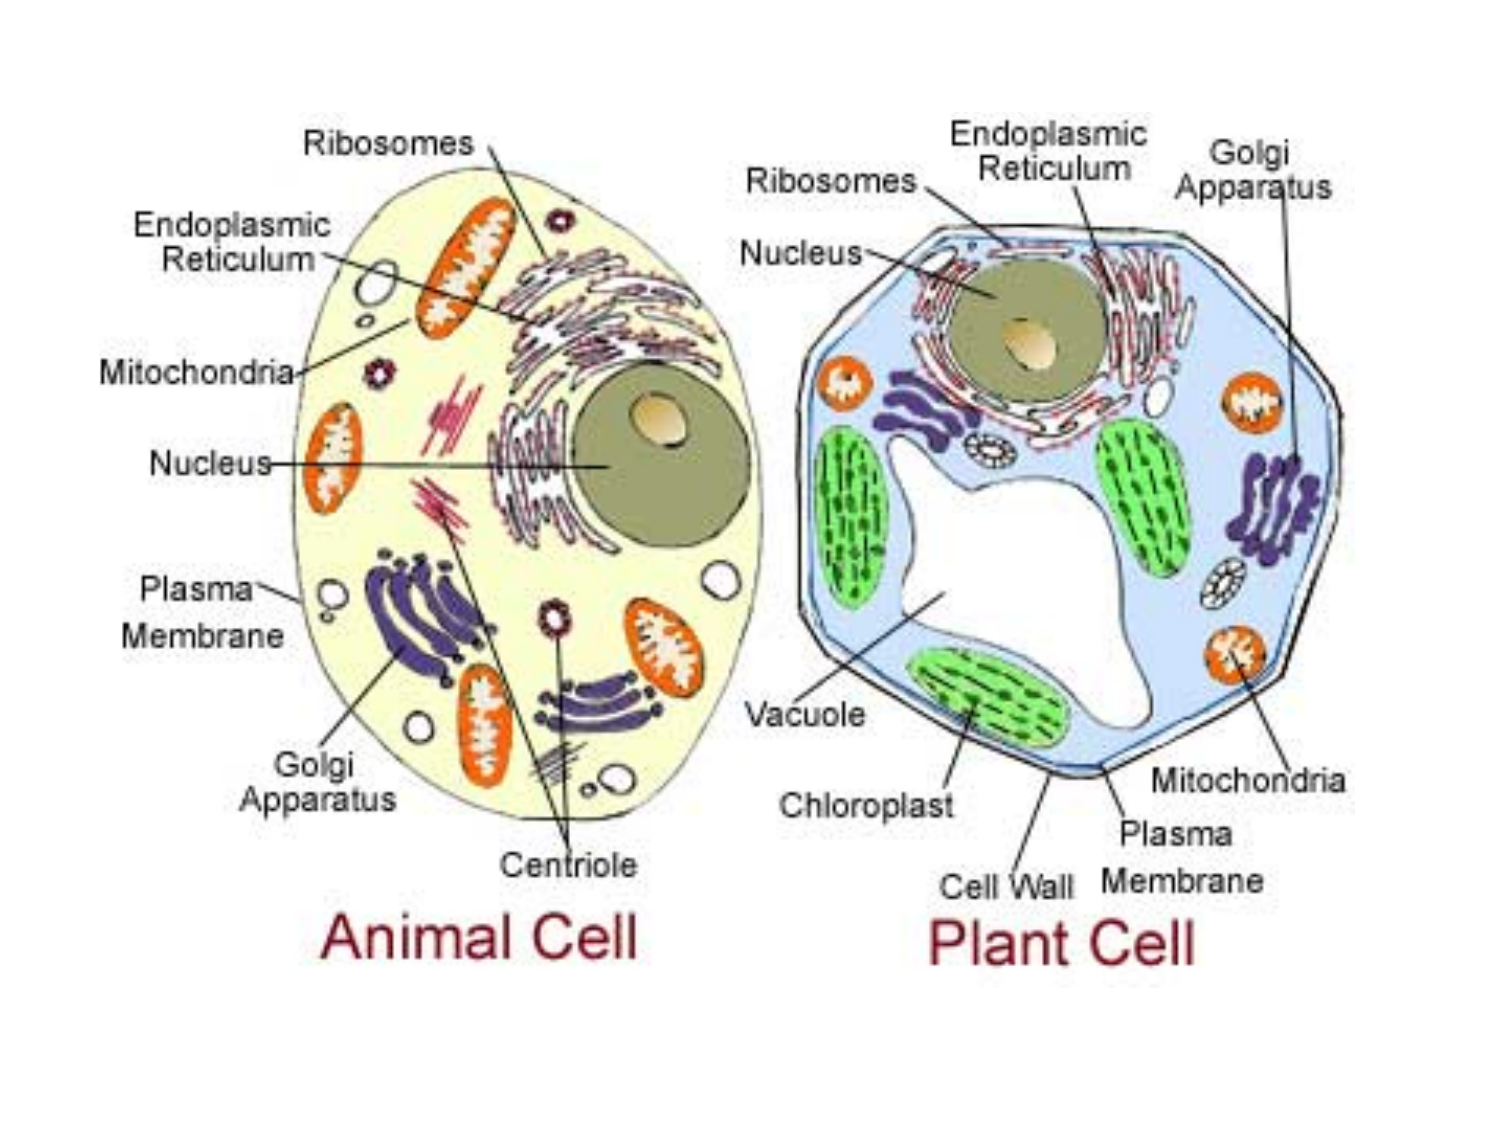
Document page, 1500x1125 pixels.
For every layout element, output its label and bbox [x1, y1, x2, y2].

picture [99, 112, 1355, 988]
